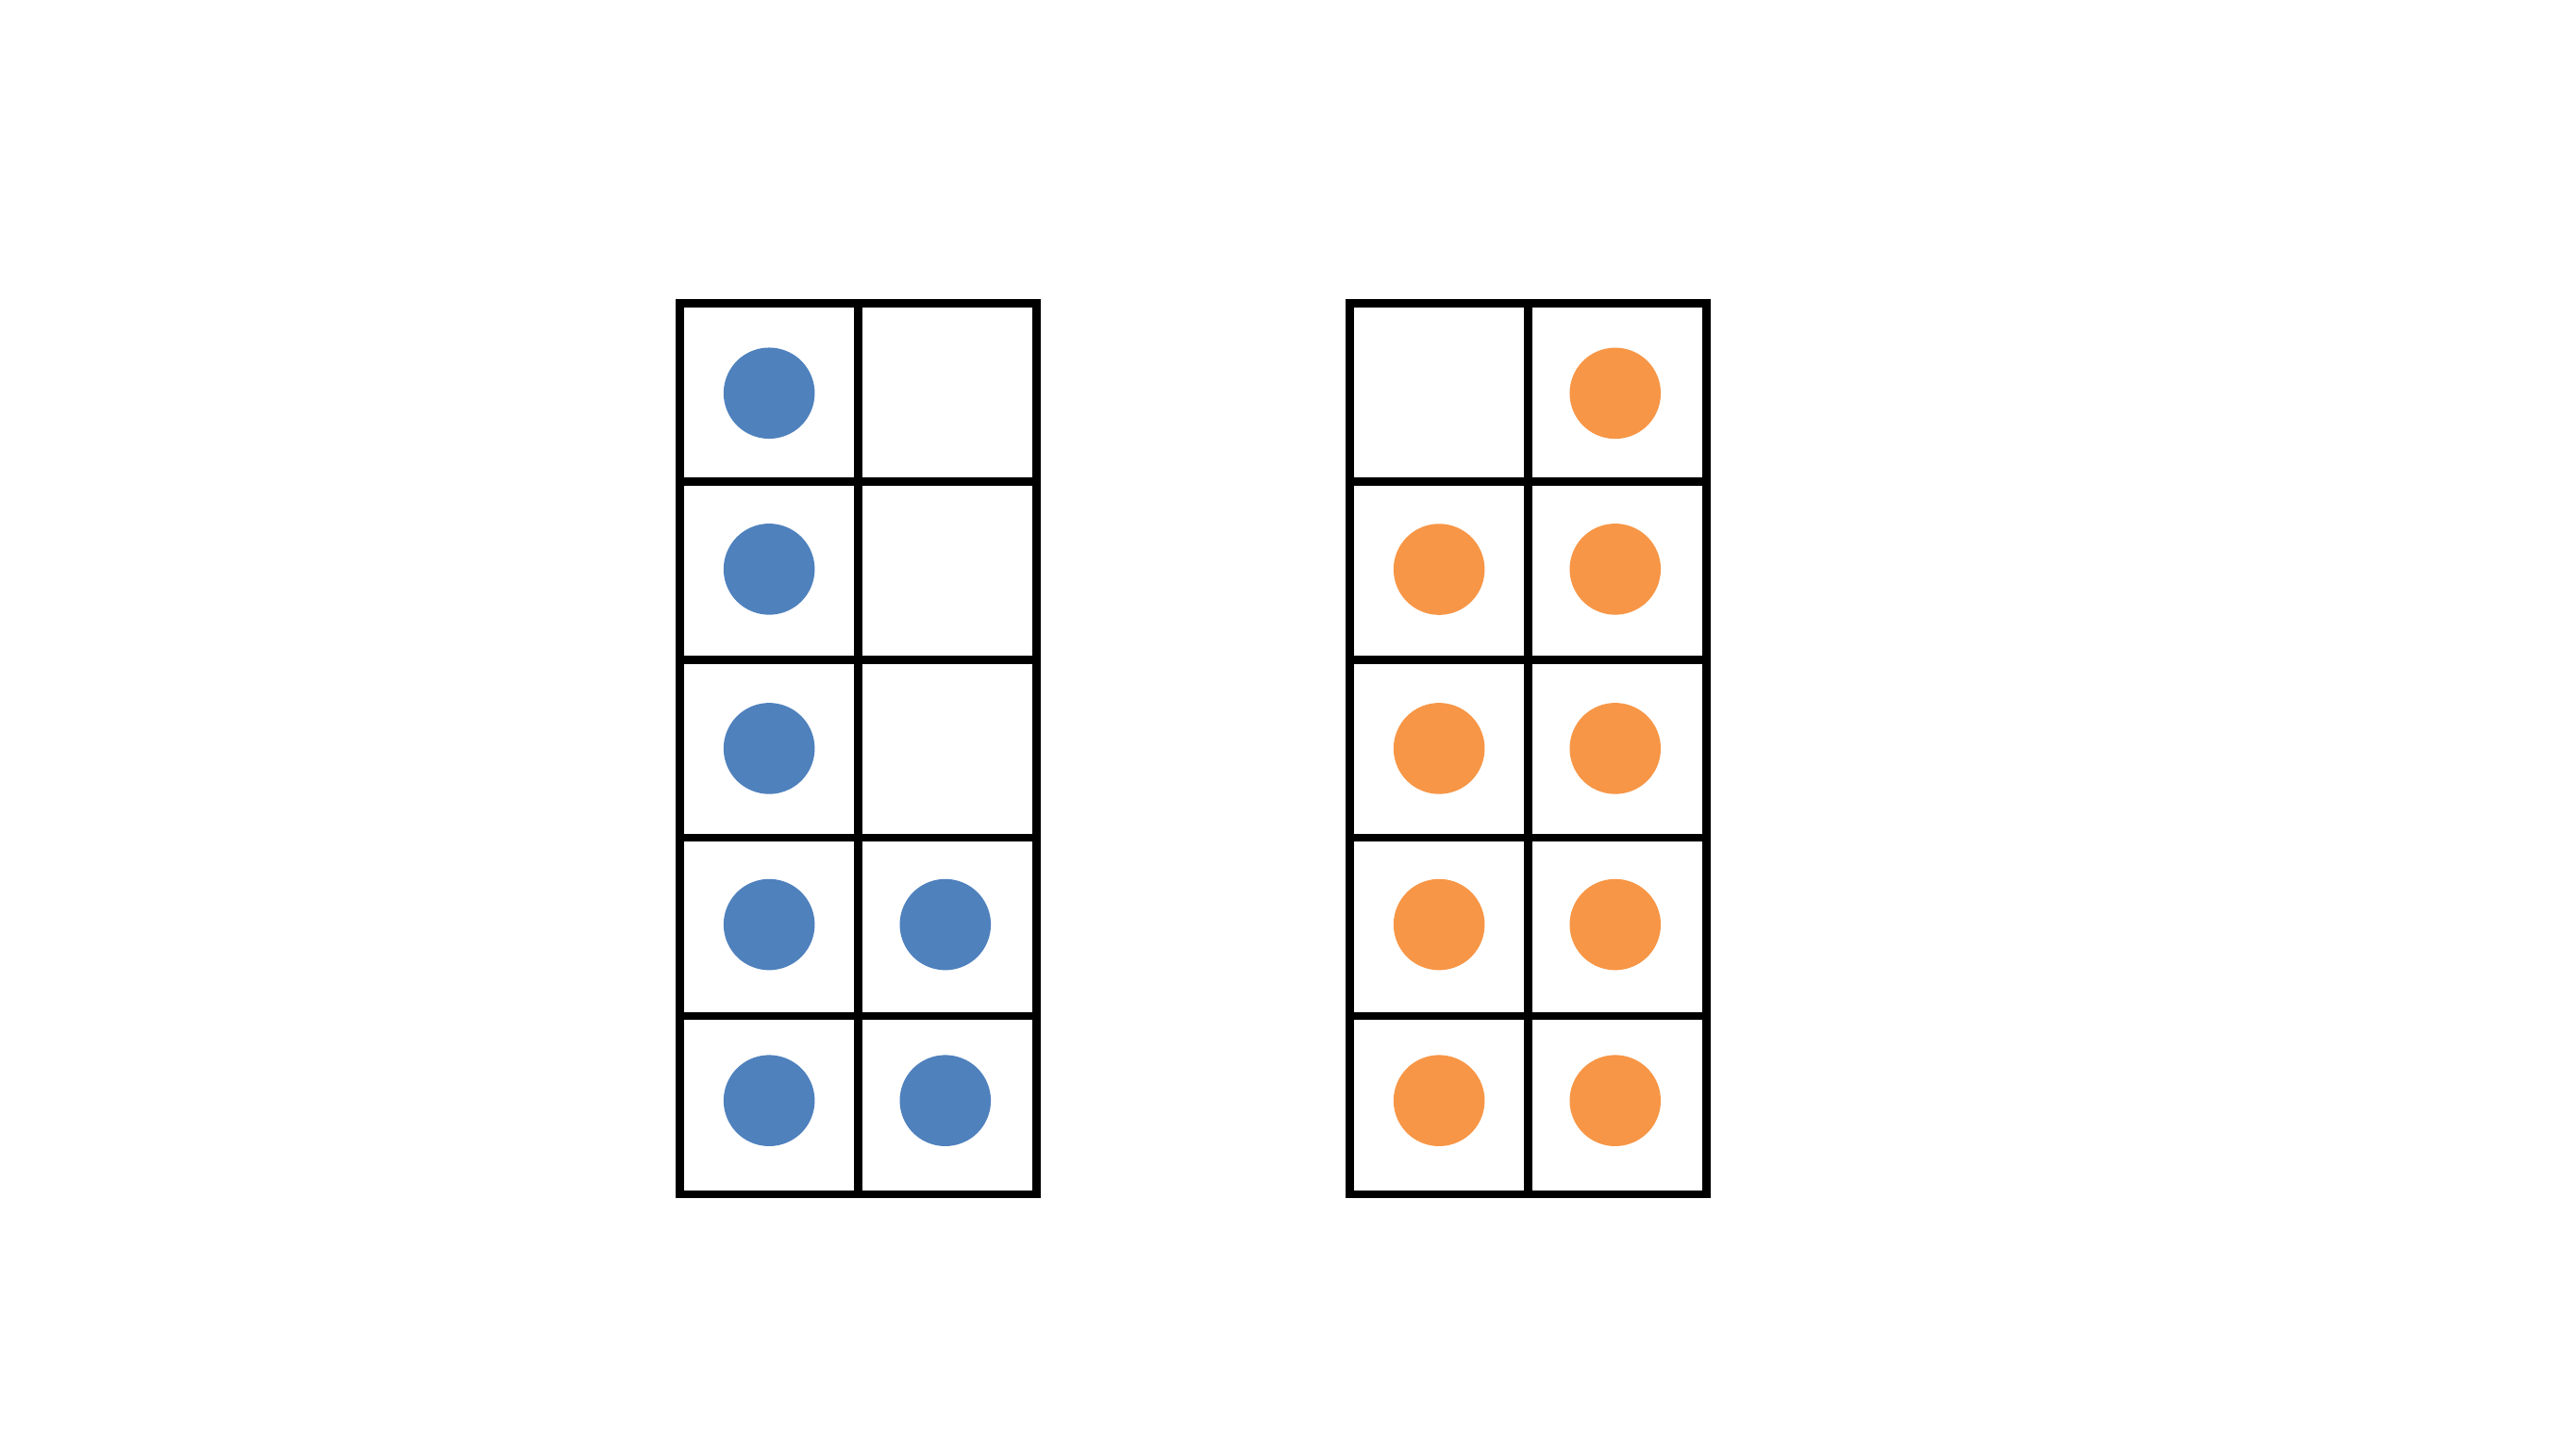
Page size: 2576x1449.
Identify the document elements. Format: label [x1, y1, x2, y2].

text_box [1570, 1056, 1661, 1145]
table_cell [1532, 664, 1702, 834]
text_box [1394, 525, 1484, 614]
text_box [1570, 525, 1661, 614]
text_box [1570, 348, 1661, 439]
table_cell [862, 1020, 1032, 1191]
text_box [1570, 879, 1661, 970]
table_cell [862, 486, 1032, 656]
table_cell [862, 664, 1032, 834]
text_box [724, 879, 814, 970]
table_header [1532, 308, 1702, 477]
text_box [724, 525, 814, 614]
table_cell [1532, 841, 1702, 1012]
text_box [1394, 704, 1484, 793]
table_cell [684, 841, 854, 1012]
table_header [684, 308, 854, 477]
text_box [900, 1056, 991, 1145]
table_cell [1532, 486, 1702, 656]
text_box [724, 704, 814, 793]
table_cell [1354, 664, 1524, 834]
text_box [724, 348, 814, 438]
table_cell [684, 486, 854, 656]
table_cell [1354, 1020, 1524, 1191]
table_header [1354, 308, 1524, 477]
table_cell [862, 841, 1032, 1012]
table_cell [1354, 486, 1524, 656]
text_box [1394, 1056, 1484, 1145]
table_cell [1354, 841, 1524, 1012]
table_header [862, 308, 1032, 477]
table_cell [1532, 1020, 1702, 1191]
text_box [1570, 704, 1661, 793]
table_cell [684, 664, 854, 834]
text_box [1394, 879, 1484, 970]
table_cell [684, 1020, 854, 1191]
text_box [724, 1056, 814, 1145]
text_box [900, 879, 991, 970]
